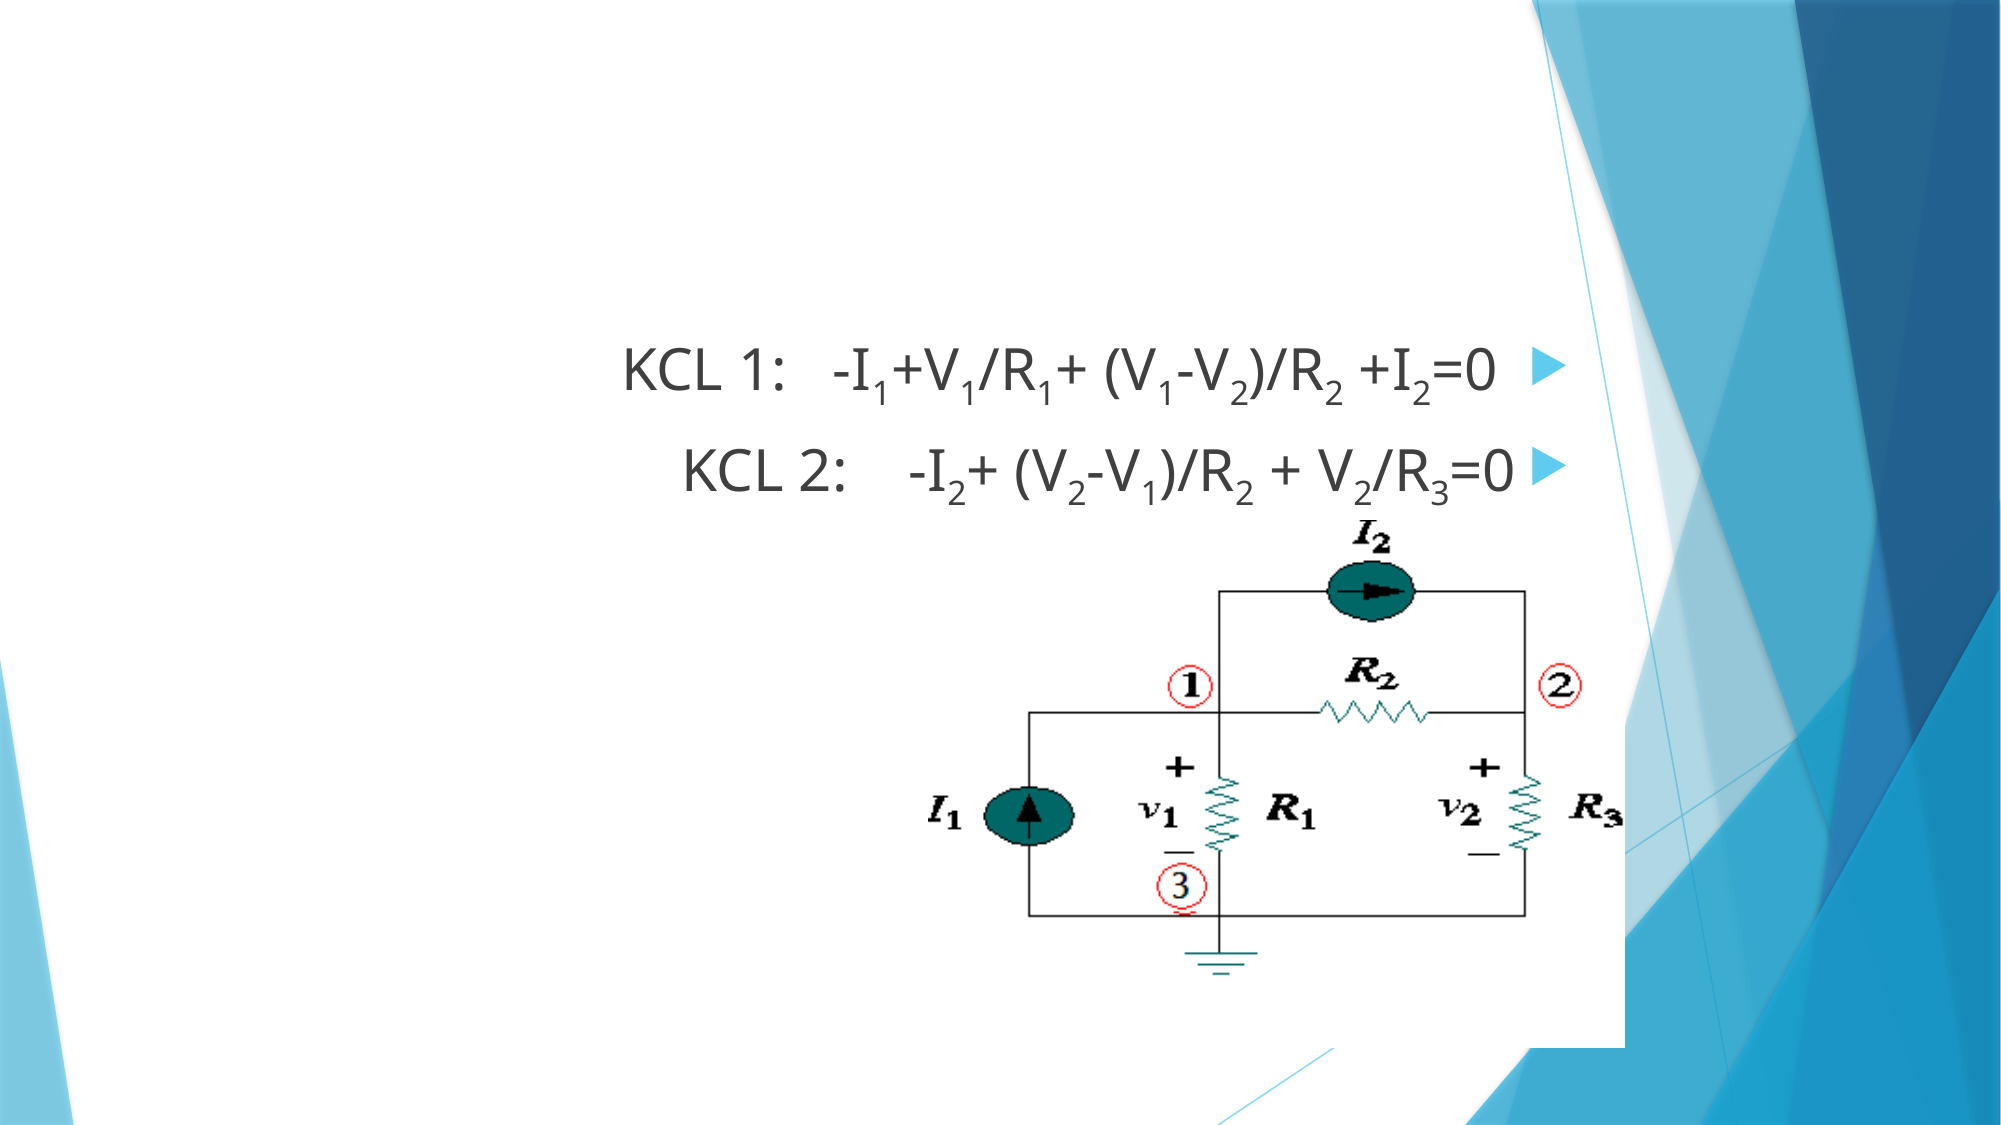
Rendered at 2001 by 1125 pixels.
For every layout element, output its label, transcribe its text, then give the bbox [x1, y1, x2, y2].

title [251, 101, 1957, 289]
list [927, 519, 1626, 1049]
list KCL 1: -I1+V1/R1+ (V1-V2)/R2 +I2=0 KCL 2: -I2+ (V2-V1)/R2 + V2/R3=0 [375, 324, 1588, 1000]
